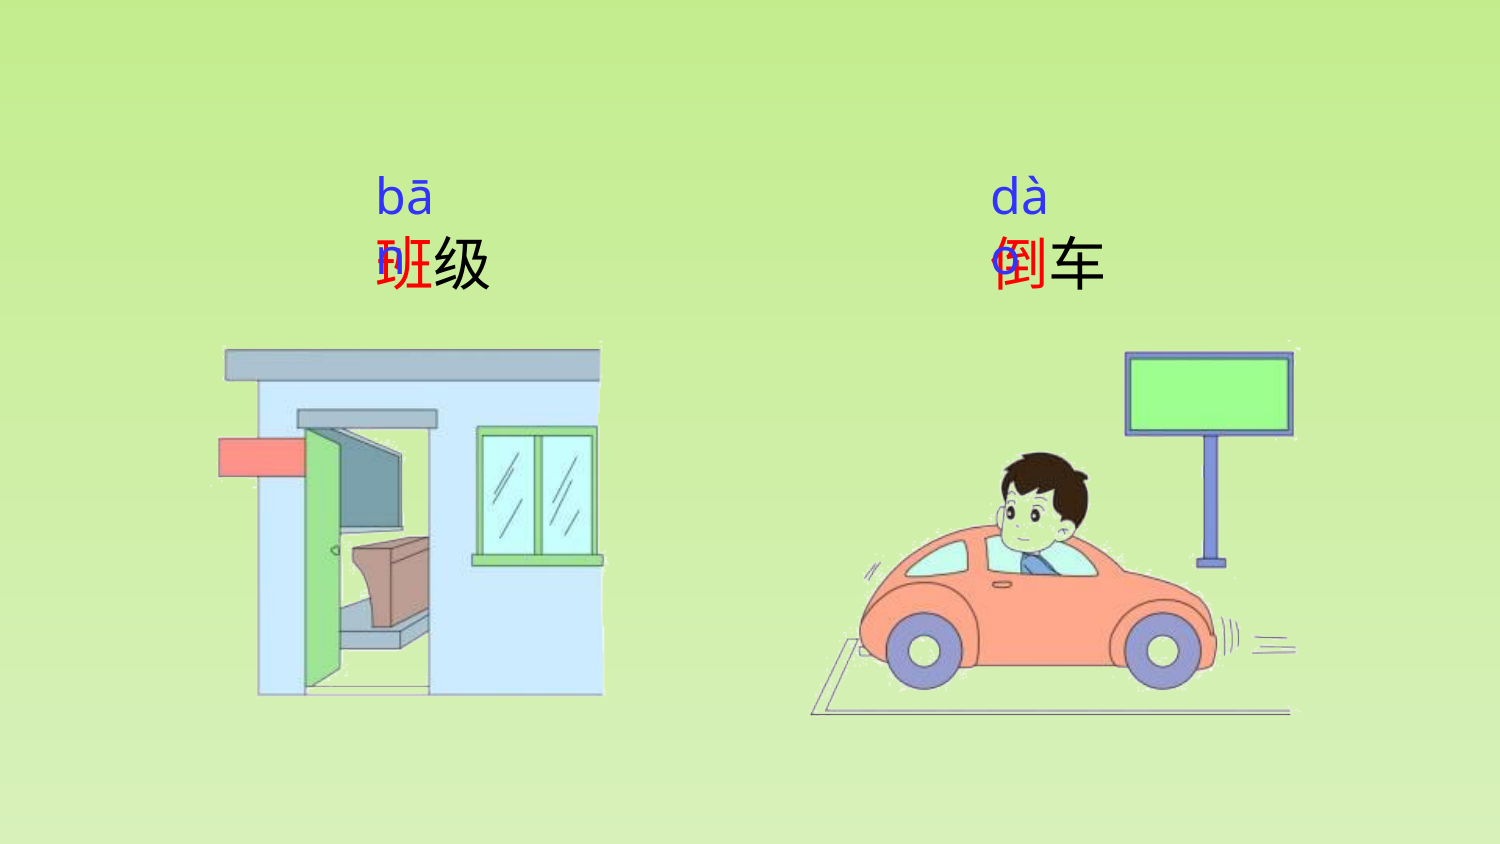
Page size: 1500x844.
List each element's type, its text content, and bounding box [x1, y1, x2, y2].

picture [800, 340, 1313, 725]
text_box dào [975, 157, 1092, 292]
picture [198, 313, 610, 725]
text_box bān [360, 157, 477, 292]
text_box 班级 [360, 219, 523, 305]
text_box 倒车 [975, 219, 1137, 305]
